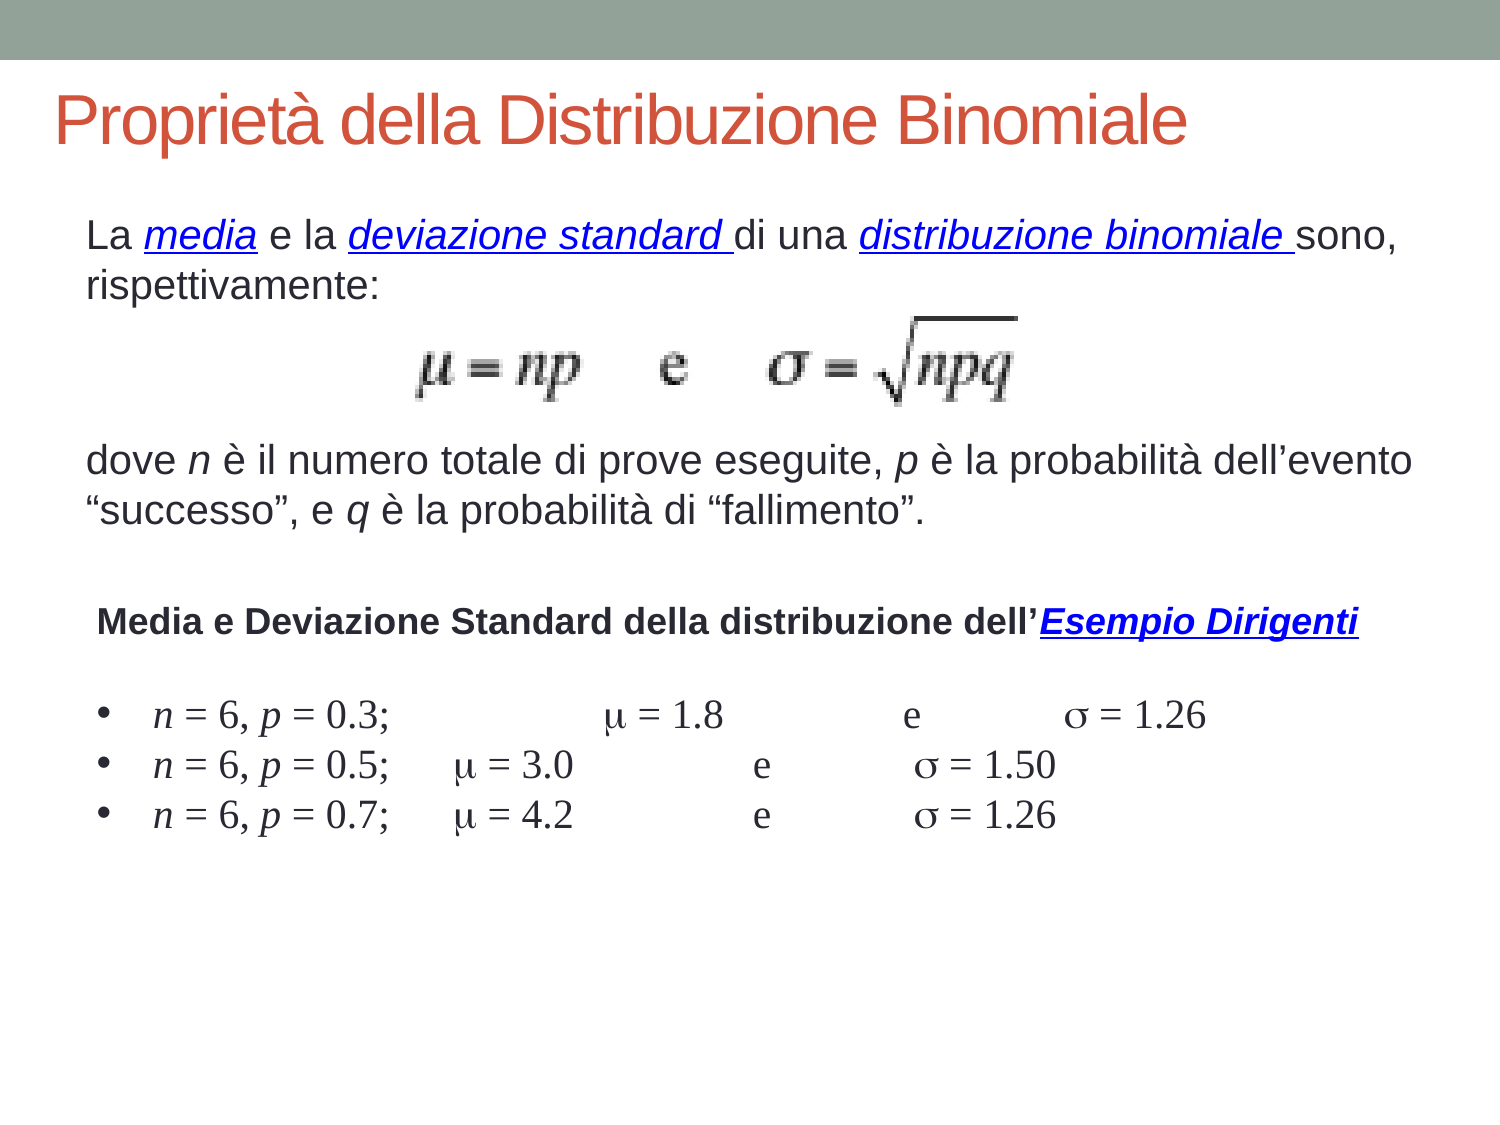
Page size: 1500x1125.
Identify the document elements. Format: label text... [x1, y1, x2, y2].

text_box Media e Deviazione Standard della distribuzione dell’Esempio Dirigenti n = 6, p = 0.3; m = 1.8 e s = 1.26 n = 6, p = 0.5; m = 3.0 e s = 1.50 n = 6, p = 0.7; m = 4.2 e s = 1.26 [81, 589, 1429, 845]
text_box La media e la deviazione standard di una distribuzione binomiale sono, rispettivamente: dove n è il numero totale di prove eseguite, p è la probabilità dell’evento “successo”, e q è la probabilità di “fallimento”. [41, 200, 1469, 632]
title Proprietà della Distribuzione Binomiale [39, 35, 1389, 198]
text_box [406, 304, 1024, 412]
